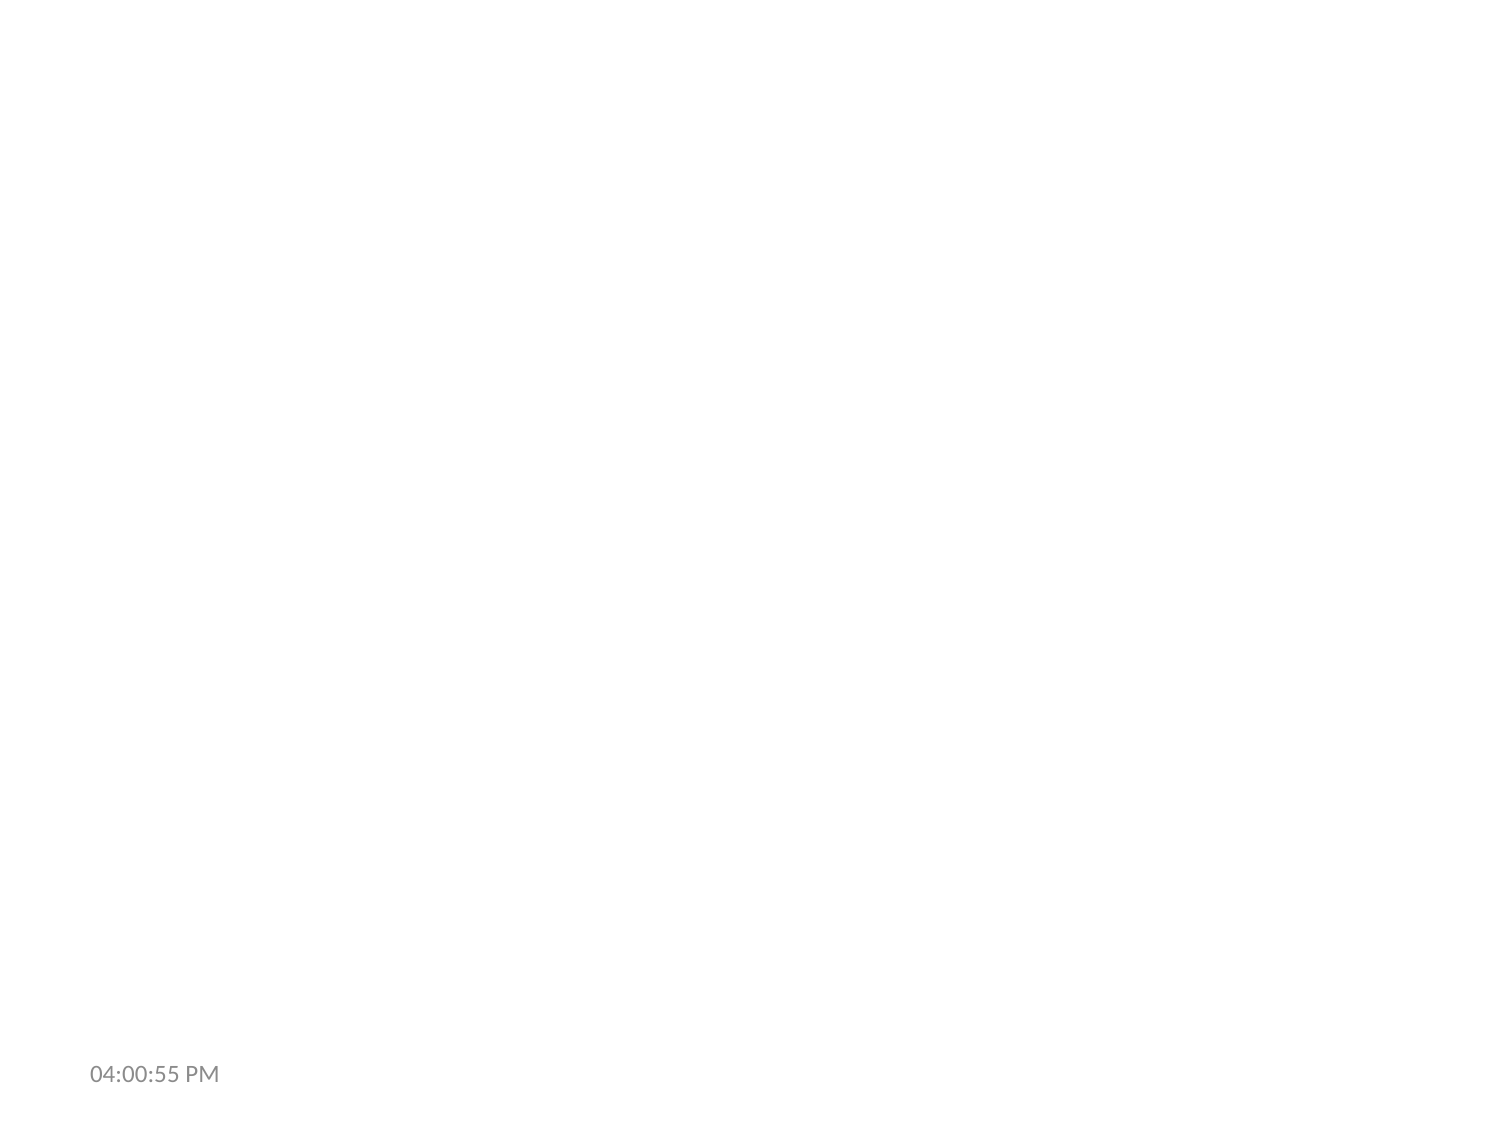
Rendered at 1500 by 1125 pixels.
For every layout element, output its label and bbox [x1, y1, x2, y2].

slide_number [75, 1042, 425, 1103]
